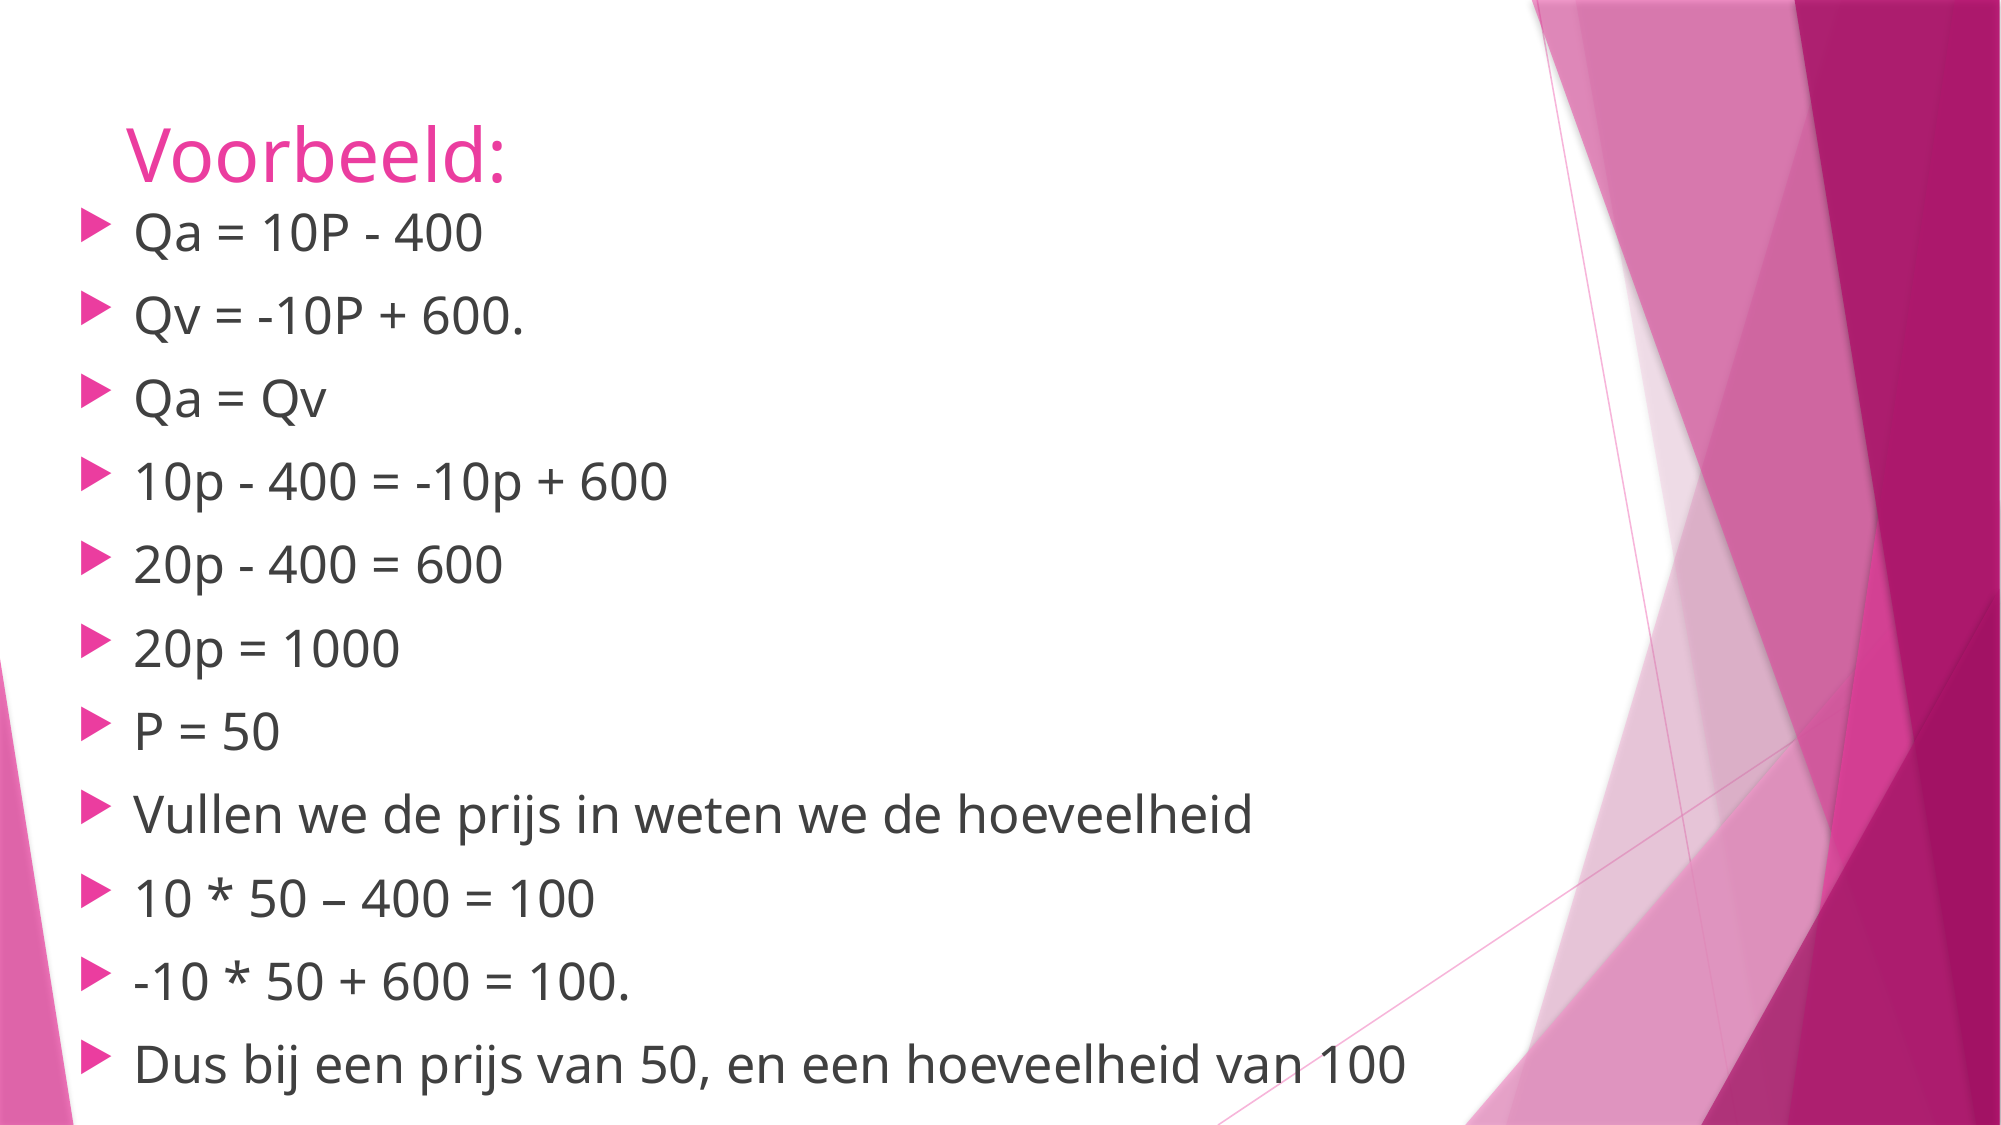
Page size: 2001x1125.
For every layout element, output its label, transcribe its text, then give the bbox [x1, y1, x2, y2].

list Qa = 10P - 400 Qv = -10P + 600. Qa = Qv 10p - 400 = -10p + 600 20p - 400 = 600 20p = 1000 P = 50 Vullen we de prijs in weten we de hoeveelheid 10 * 50 – 400 = 100 -10 * 50 + 600 = 100. Dus bij een prijs van 50, en een hoeveelheid van 100 [62, 191, 1570, 1125]
title Voorbeeld: [111, 99, 1522, 191]
